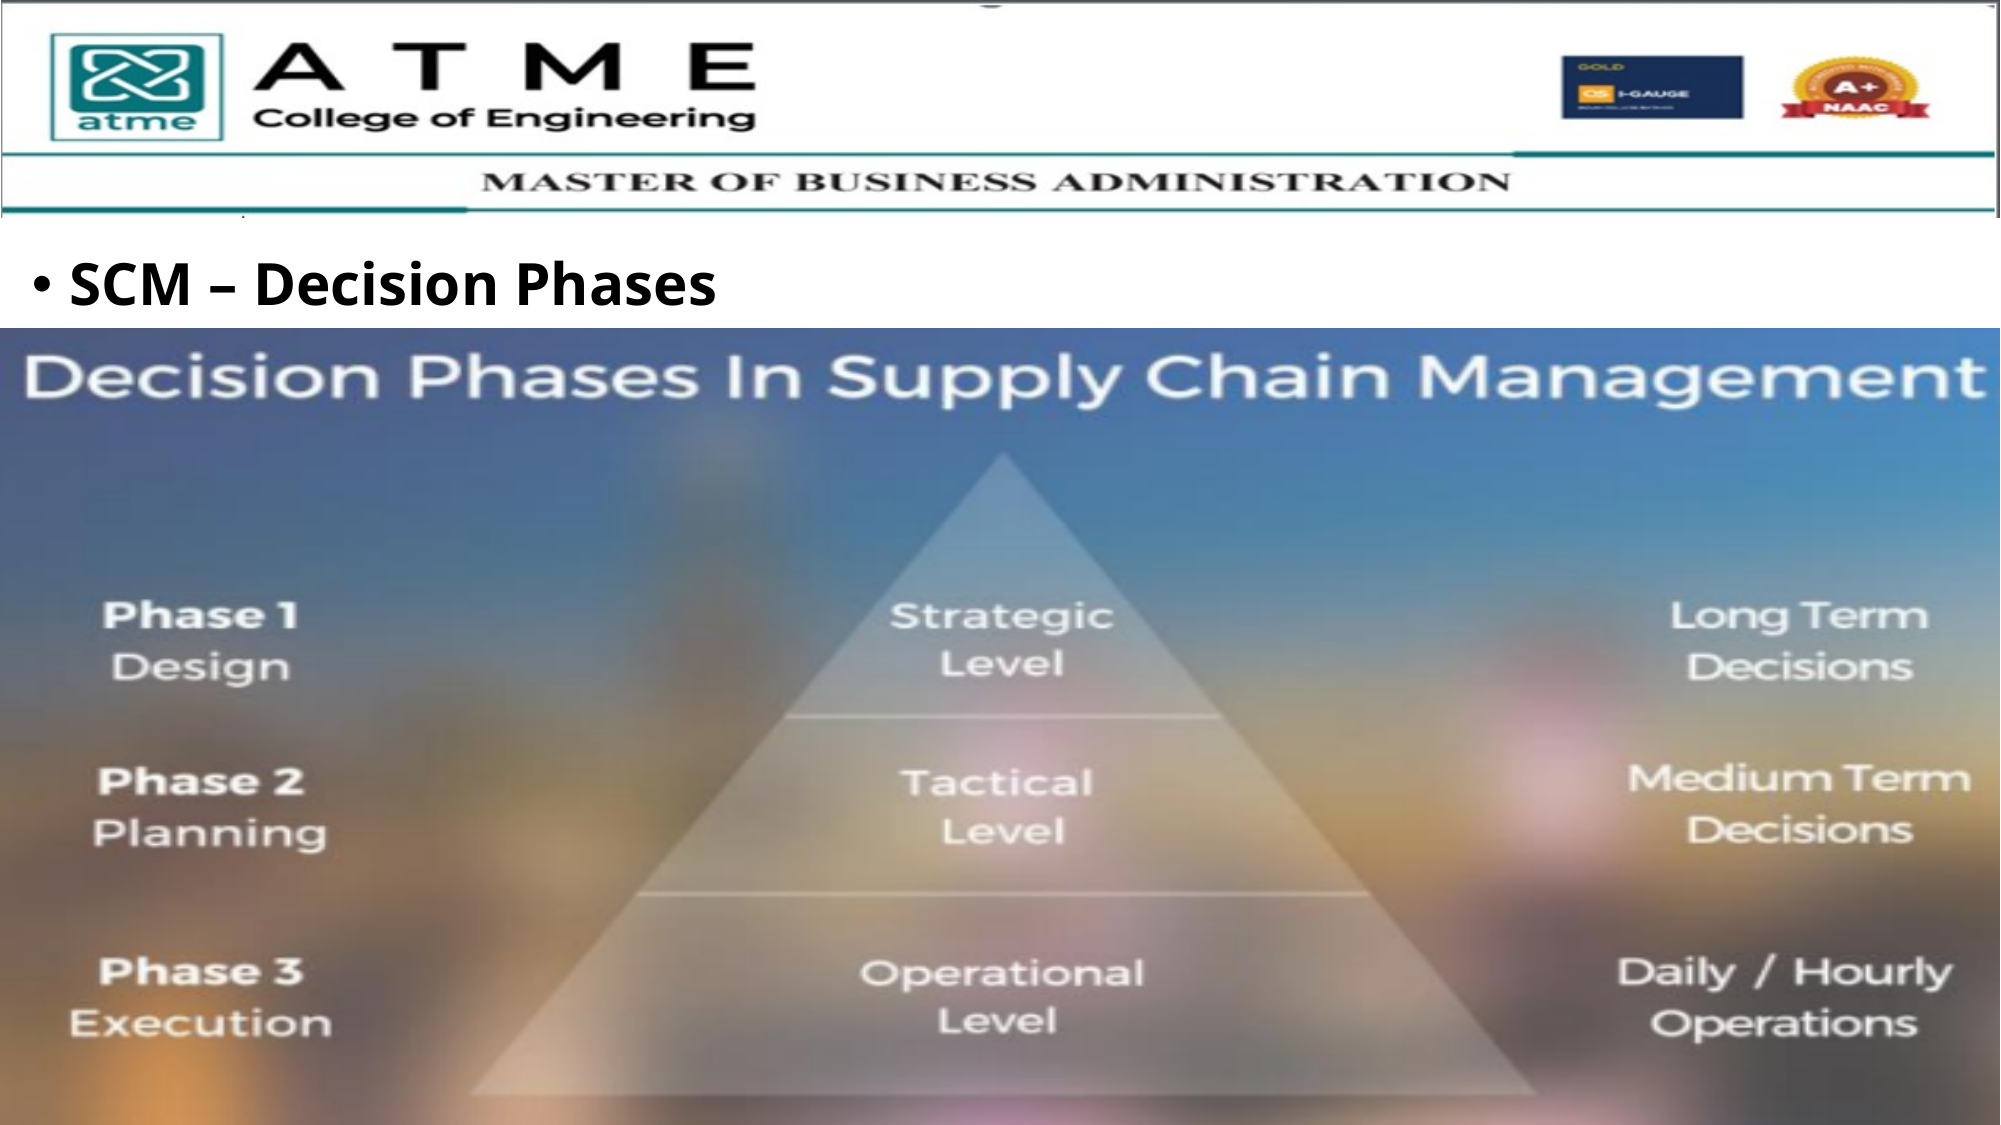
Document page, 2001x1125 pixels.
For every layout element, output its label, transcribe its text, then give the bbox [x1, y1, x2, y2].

picture [0, 327, 2000, 1125]
picture [1, 0, 2000, 218]
list SCM – Decision Phases [16, 247, 1979, 327]
